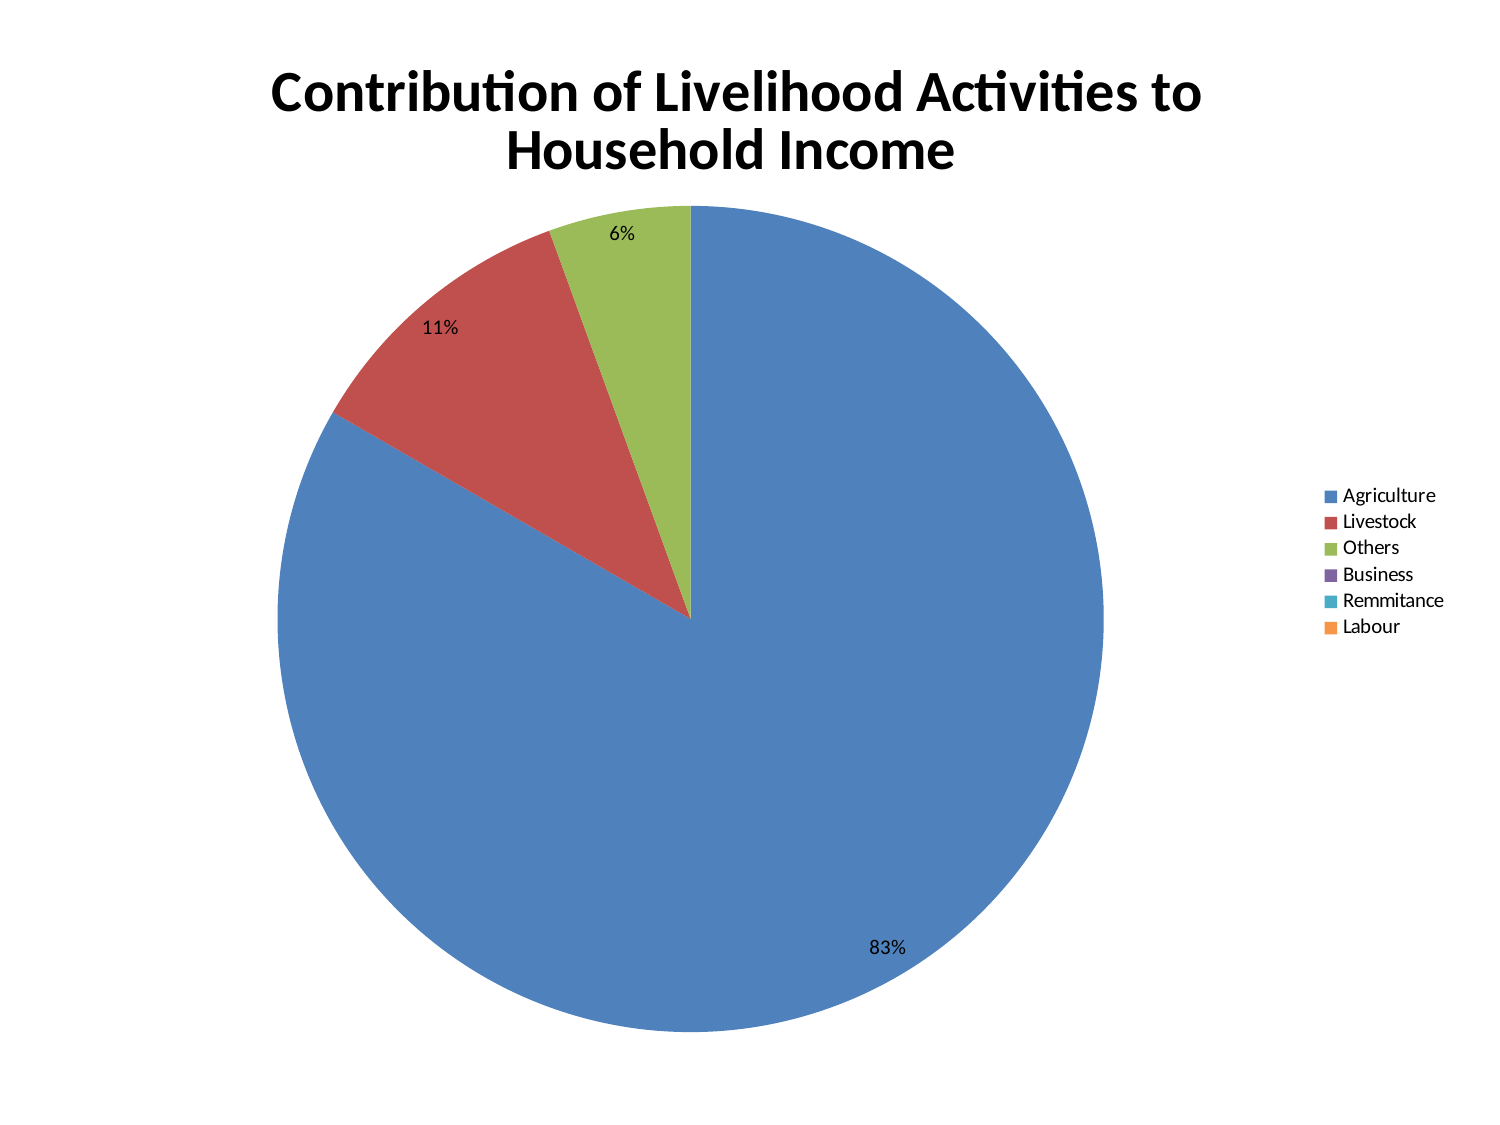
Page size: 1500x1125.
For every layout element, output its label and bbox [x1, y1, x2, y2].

chart [37, 37, 1463, 1088]
